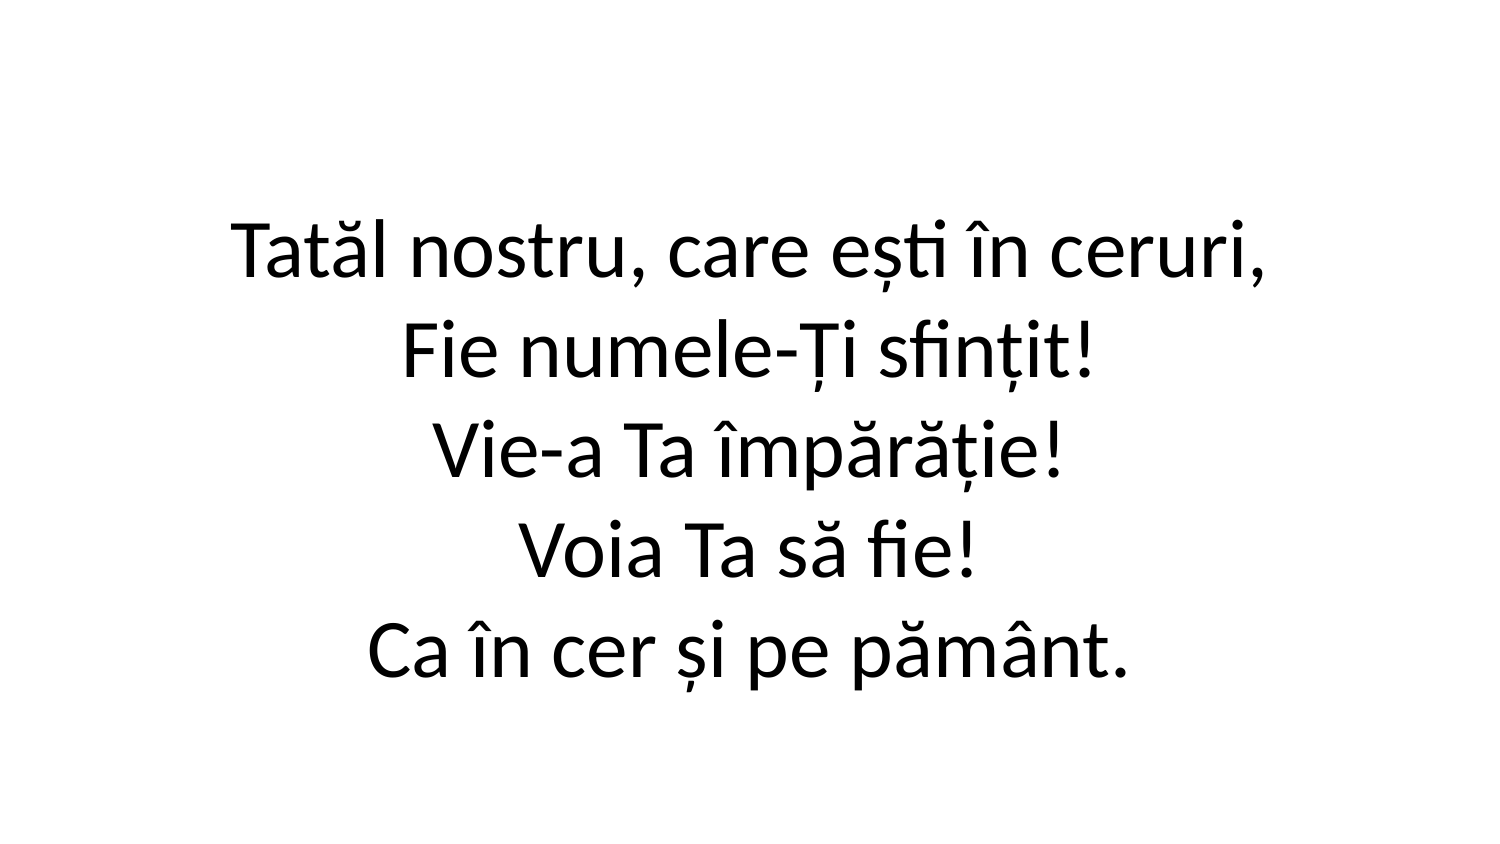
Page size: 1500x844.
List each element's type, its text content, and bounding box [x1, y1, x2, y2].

text_box Tatăl nostru, care ești în ceruri, Fie numele-Ți sfințit! Vie-a Ta împărăție! Voia Ta să fie! Ca în cer și pe pământ. [215, 142, 1284, 702]
